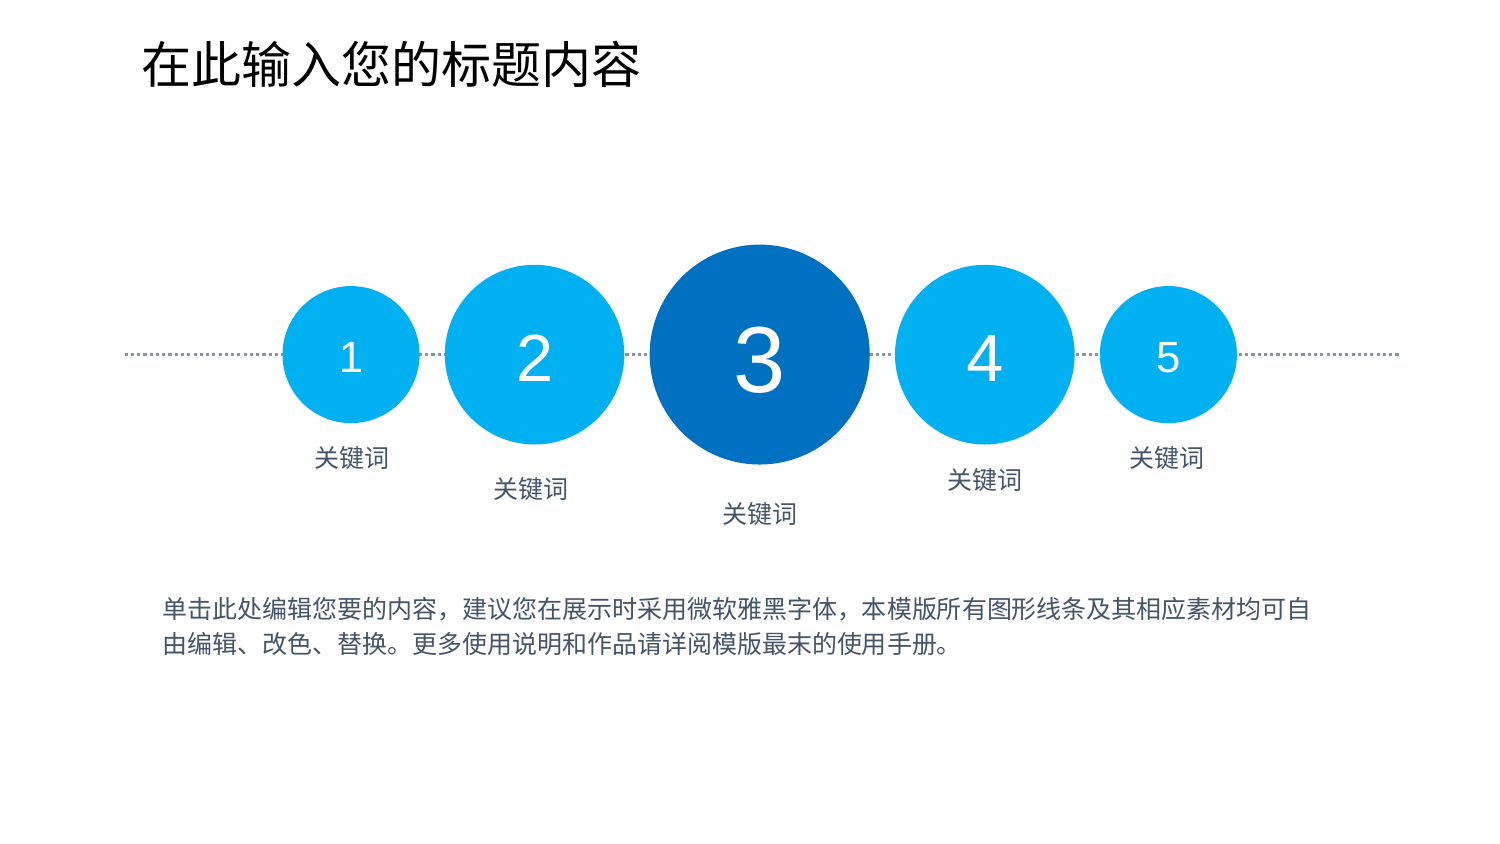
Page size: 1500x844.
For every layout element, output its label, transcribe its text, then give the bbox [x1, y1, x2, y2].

text_box 5 [1100, 363, 1237, 424]
text_box 在此输入您的标题内容 [125, 26, 740, 102]
text_box 2 [444, 264, 625, 353]
text_box 4 [895, 363, 1075, 445]
text_box 5 [1099, 286, 1237, 353]
text_box 1 [282, 363, 420, 424]
text_box 4 [895, 264, 1075, 353]
text_box 关键词 [947, 464, 1053, 495]
text_box 3 [649, 244, 870, 353]
text_box 关键词 [1129, 442, 1235, 473]
text_box 单击此处编辑您要的内容，建议您在展示时采用微软雅黑字体，本模版所有图形线条及其相应素材均可自由编辑、改色、替换。更多使用说明和作品请详阅模版最末的使用手册。 [162, 587, 1336, 659]
text_box 关键词 [722, 498, 828, 529]
text_box 3 [650, 363, 870, 465]
text_box 2 [445, 363, 624, 445]
text_box 关键词 [493, 473, 600, 504]
text_box 1 [282, 286, 420, 353]
text_box 关键词 [314, 442, 420, 473]
